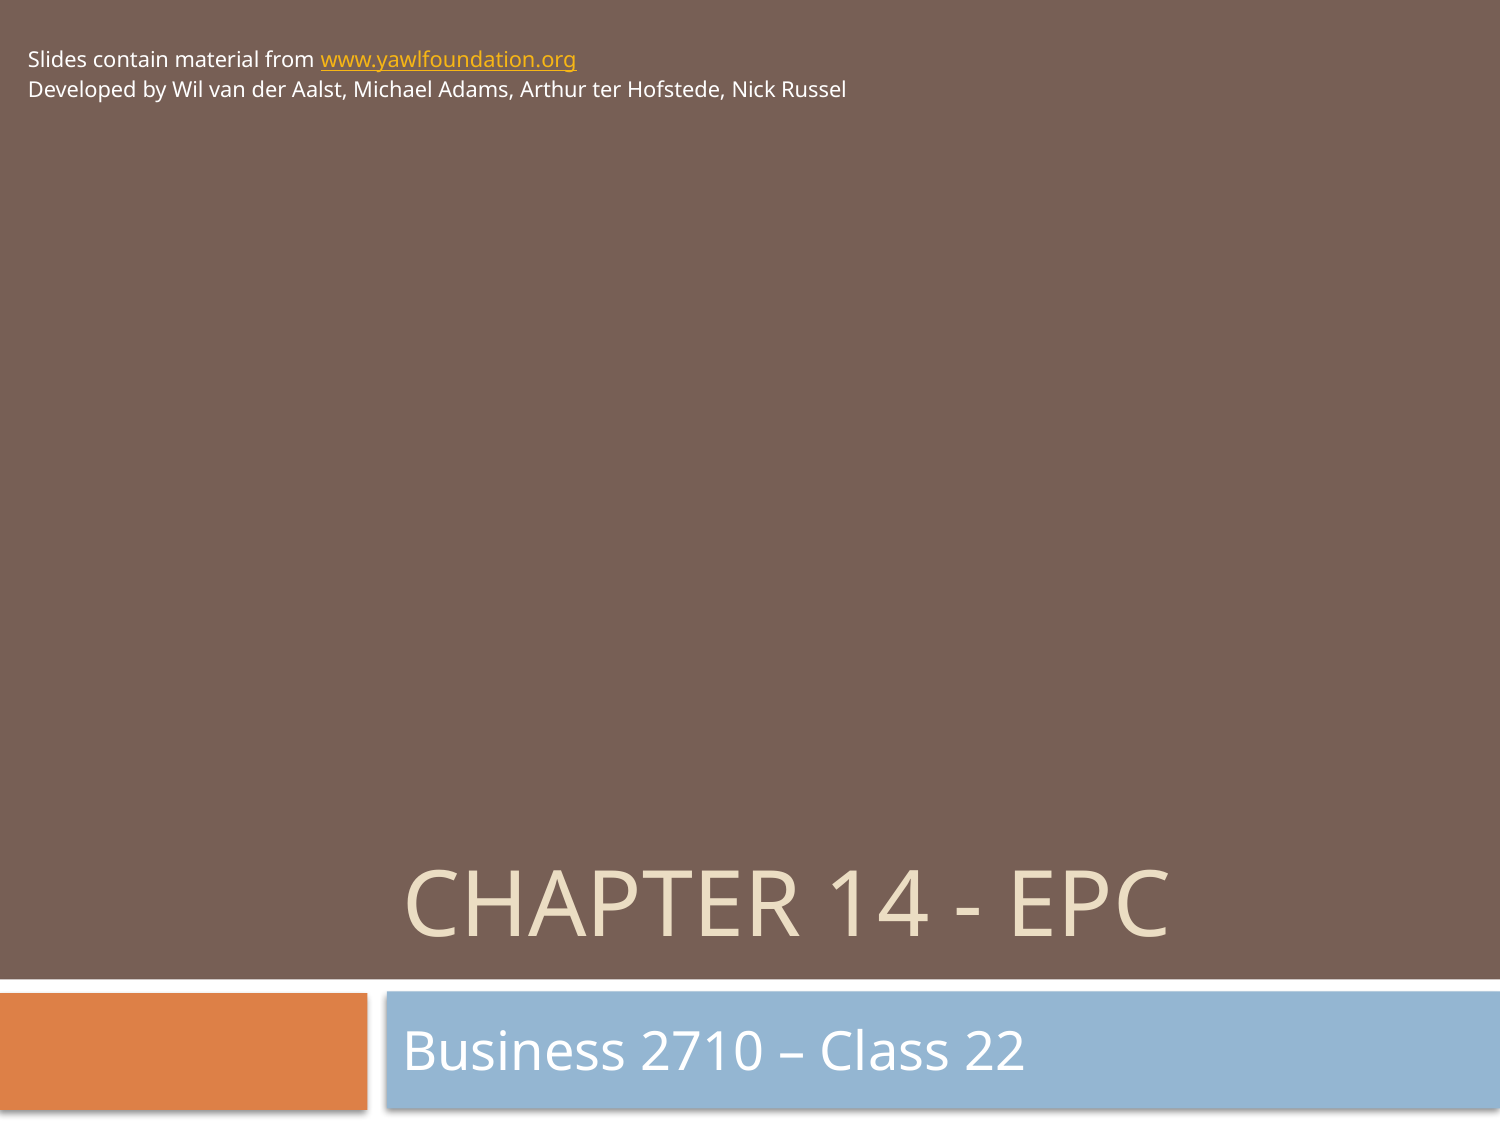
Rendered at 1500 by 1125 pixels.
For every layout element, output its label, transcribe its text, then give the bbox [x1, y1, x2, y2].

title chapter 14 - EPC [387, 662, 1450, 963]
text_box Slides contain material from www.yawlfoundation.org Developed by Wil van der Aalst, Michael Adams, Arthur ter Hofstede, Nick Russel [13, 38, 863, 110]
subtitle Business 2710 – Class 22 [387, 992, 1488, 1105]
